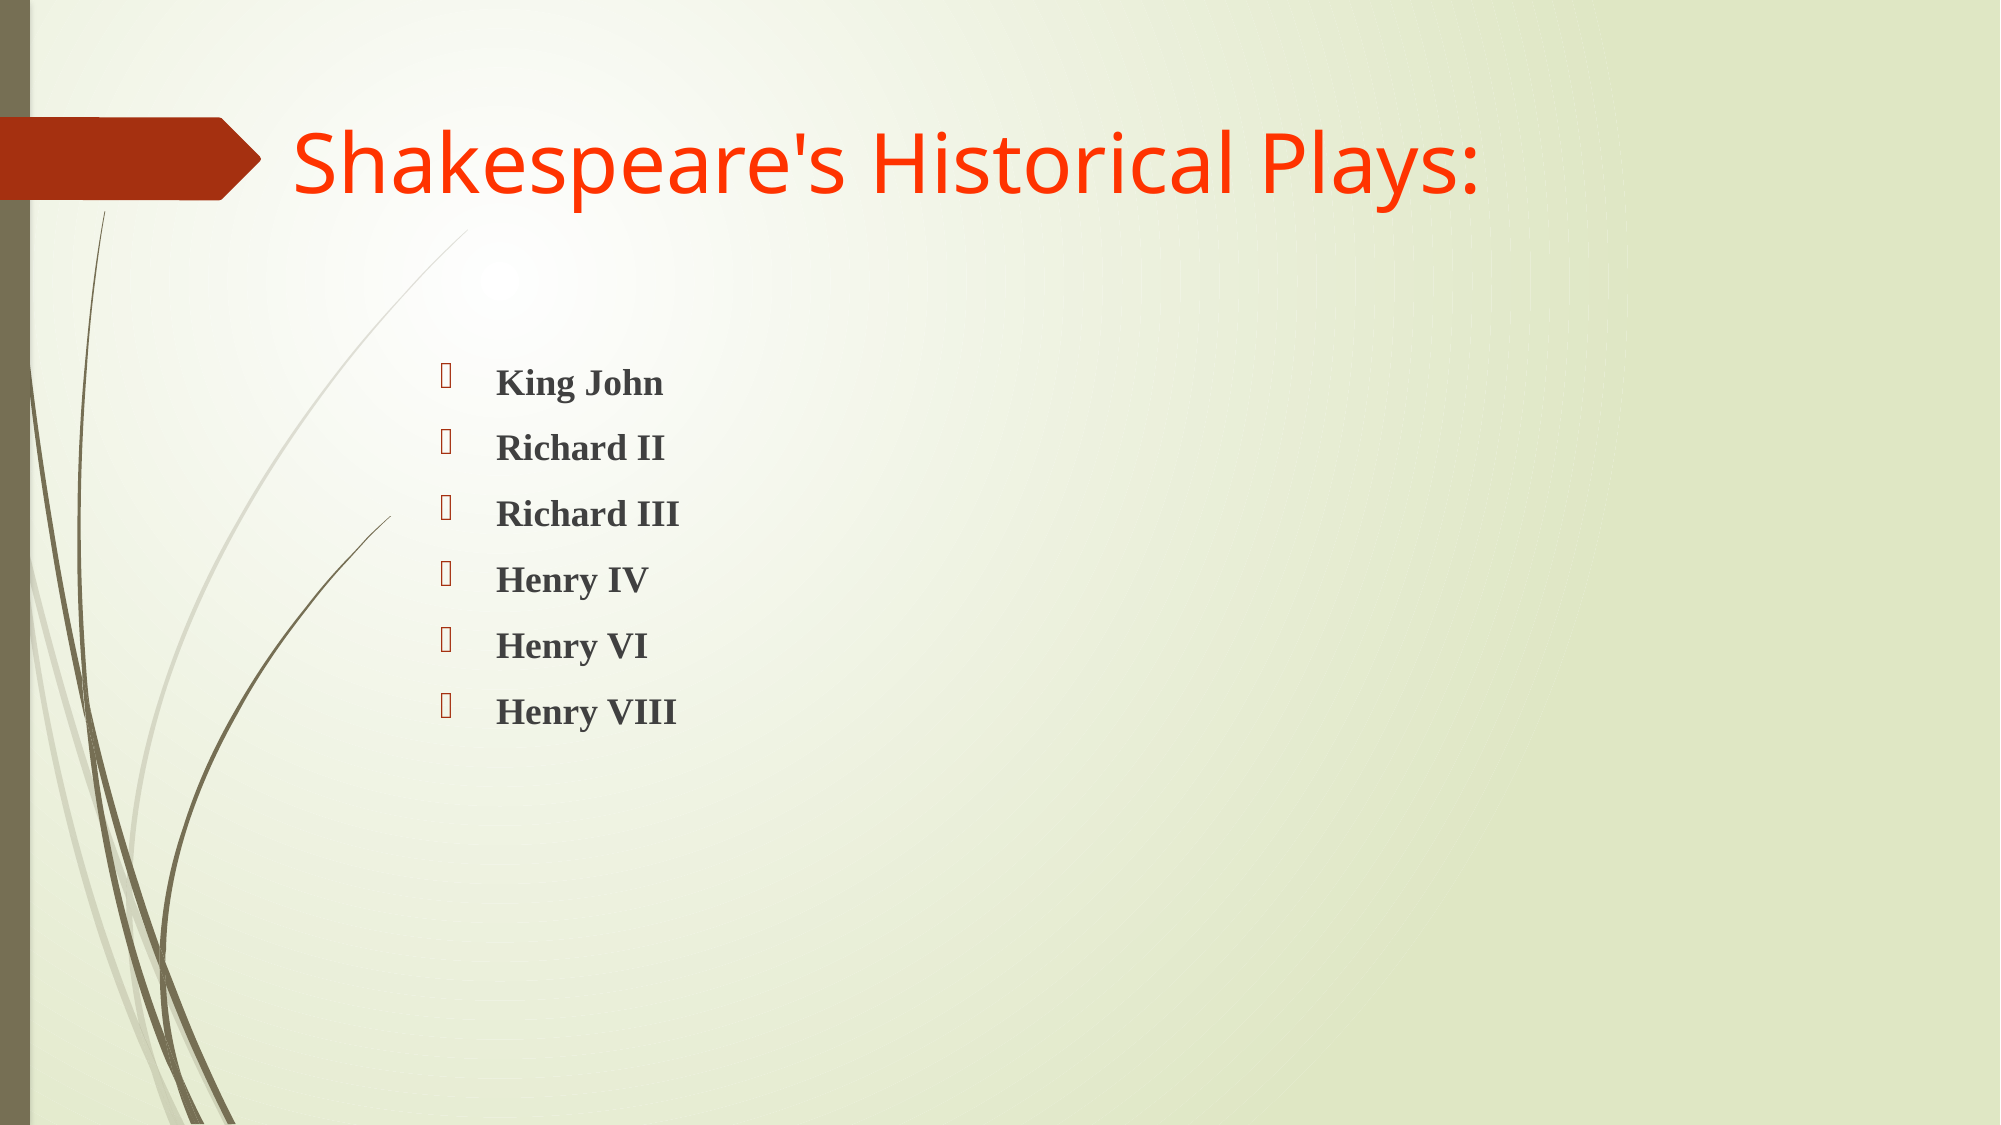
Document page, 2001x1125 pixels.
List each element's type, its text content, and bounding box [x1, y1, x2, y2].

list King John Richard II Richard III Henry IV Henry VI Henry VIII [424, 350, 1888, 988]
title Shakespeare's Historical Plays: [277, 102, 1740, 313]
